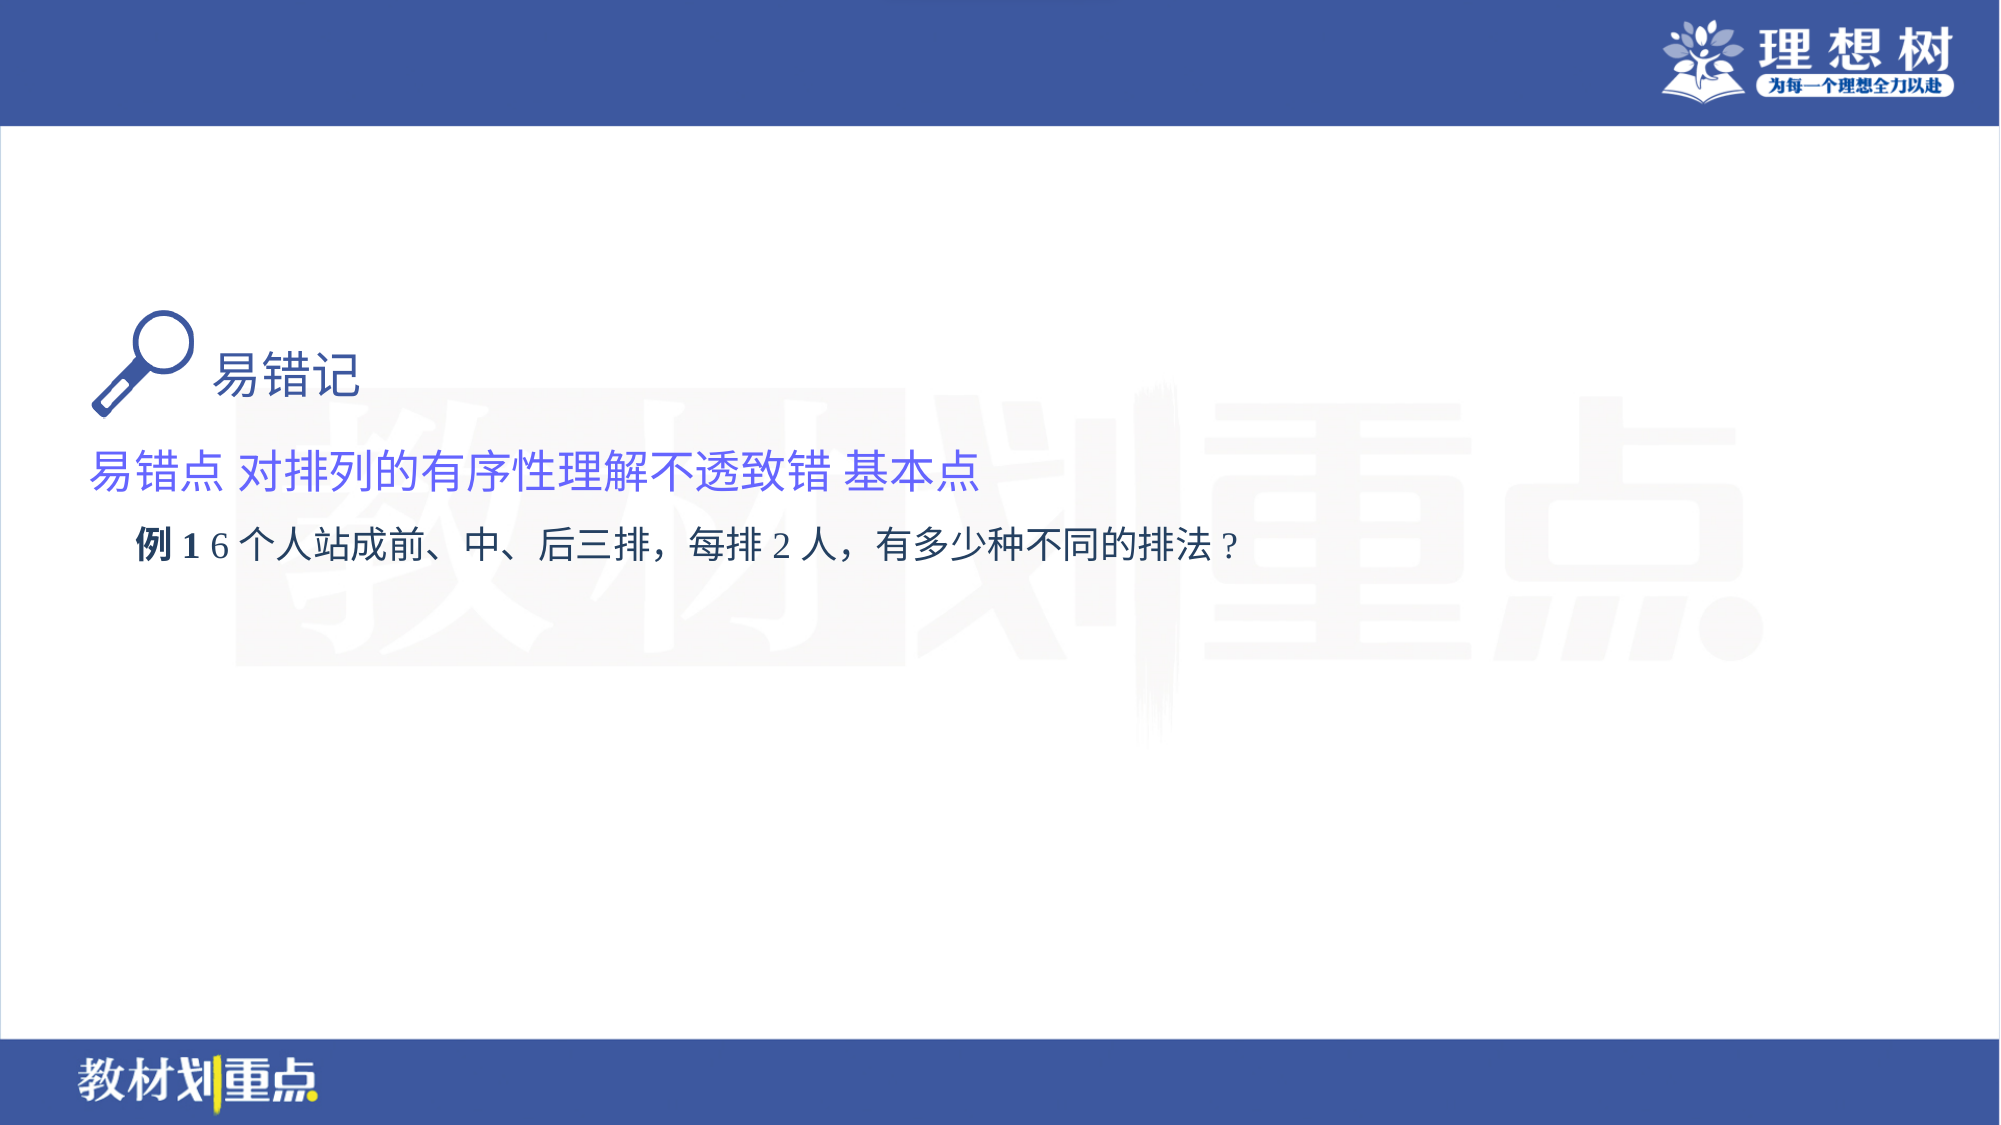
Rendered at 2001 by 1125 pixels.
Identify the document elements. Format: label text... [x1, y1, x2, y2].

picture [0, 0, 2000, 1125]
text_box 易错记 [211, 330, 507, 416]
text_box 易错点 对排列的有序性理解不透致错 基本点 [88, 416, 1911, 490]
text_box 例1 6个人站成前、中、后三排，每排2人，有多少种不同的排法? [88, 499, 1911, 559]
